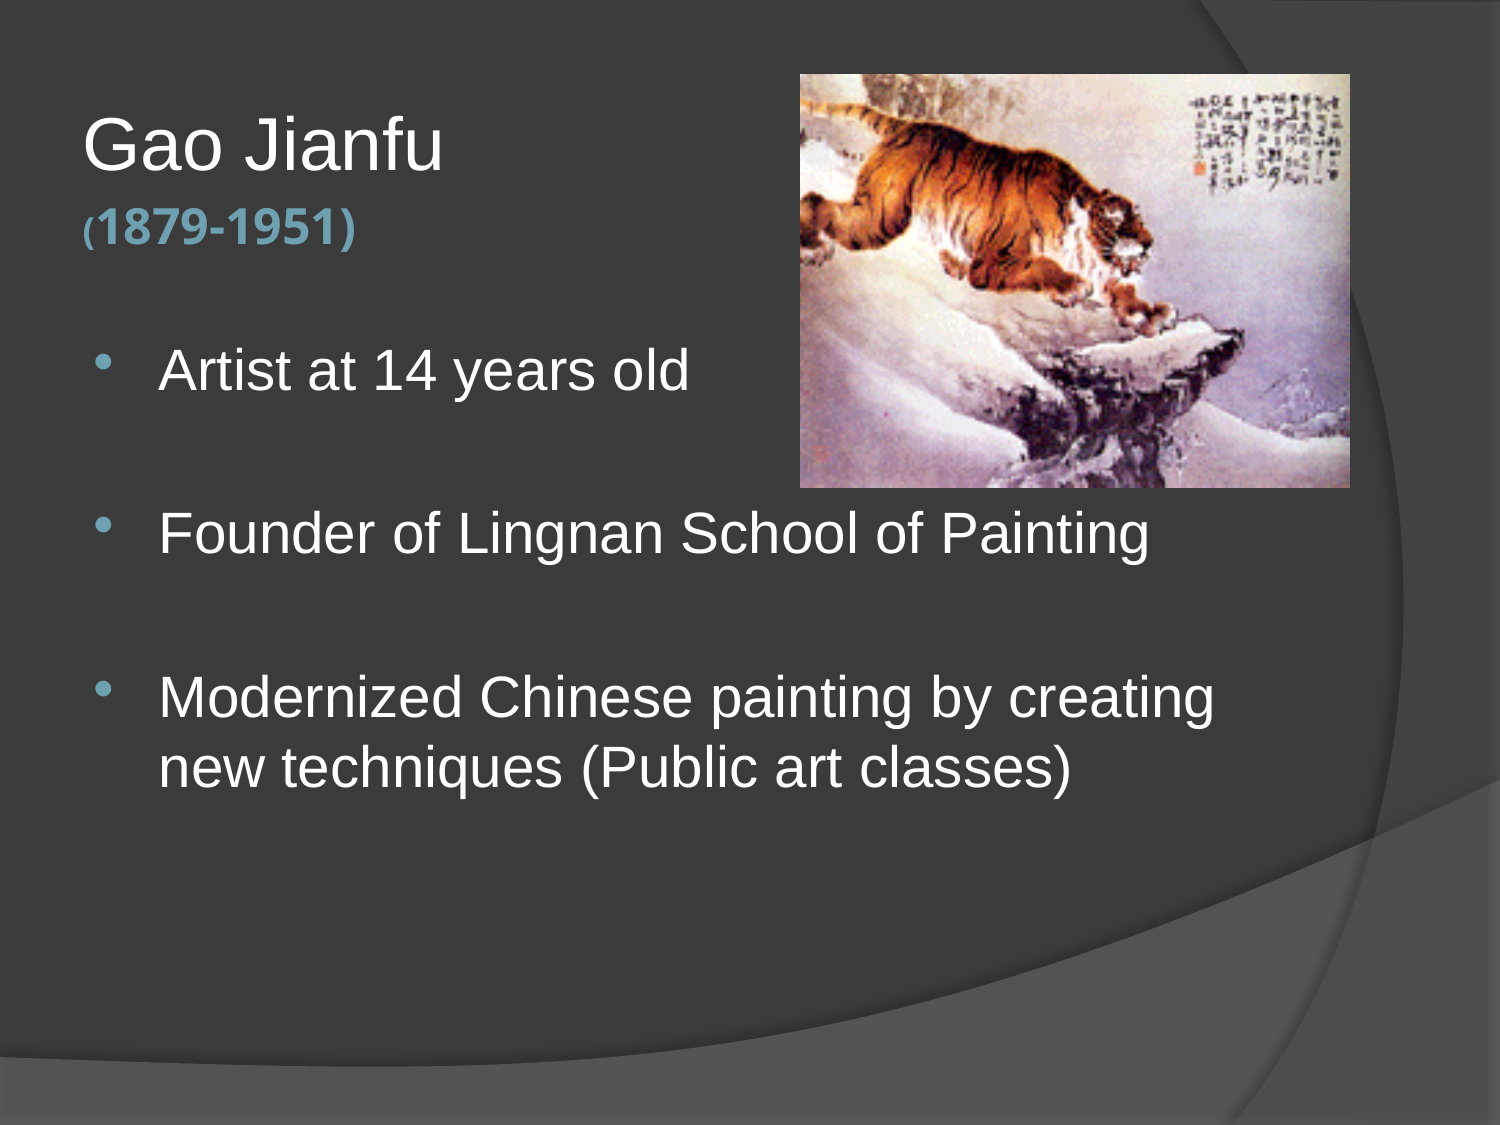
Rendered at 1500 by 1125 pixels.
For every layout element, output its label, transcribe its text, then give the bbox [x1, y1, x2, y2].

list Artist at 14 years old Founder of Lingnan School of Painting Modernized Chinese painting by creating new techniques (Public art classes) [75, 324, 1238, 950]
title (1879-1951) [75, 194, 600, 315]
list Gao Jianfu [75, 35, 525, 186]
picture [799, 74, 1351, 488]
